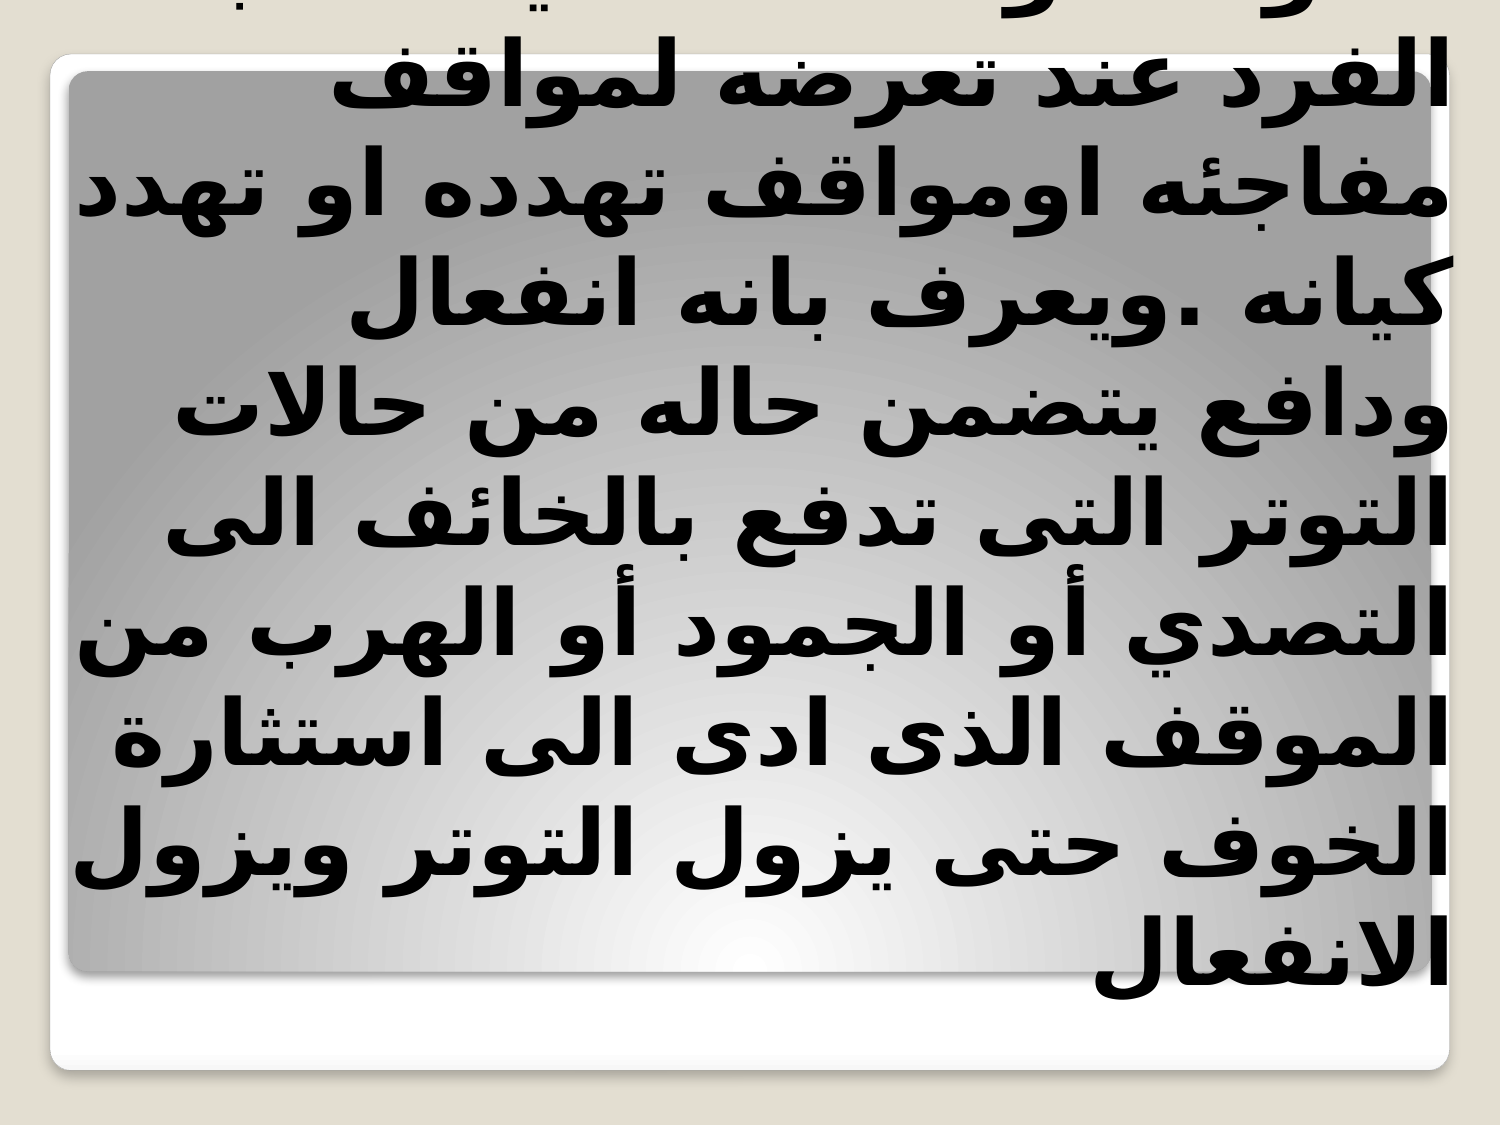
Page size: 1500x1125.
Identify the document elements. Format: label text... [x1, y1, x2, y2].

text_box [88, 479, 1431, 653]
title الخوف: الخوف هو حاله نفسيه تنتاب الفرد عند تعرضه لمواقف مفاجئه اومواقف تهدده او تهدد كيانه .ويعرف بانه انفعال ودافع يتضمن حاله من حالات التوتر التى تدفع بالخائف الى التصدي أو الجمود أو الهرب من الموقف الذى ادى الى استثارة الخوف حتى يزول التوتر ويزول الانفعال [53, 113, 1471, 1012]
